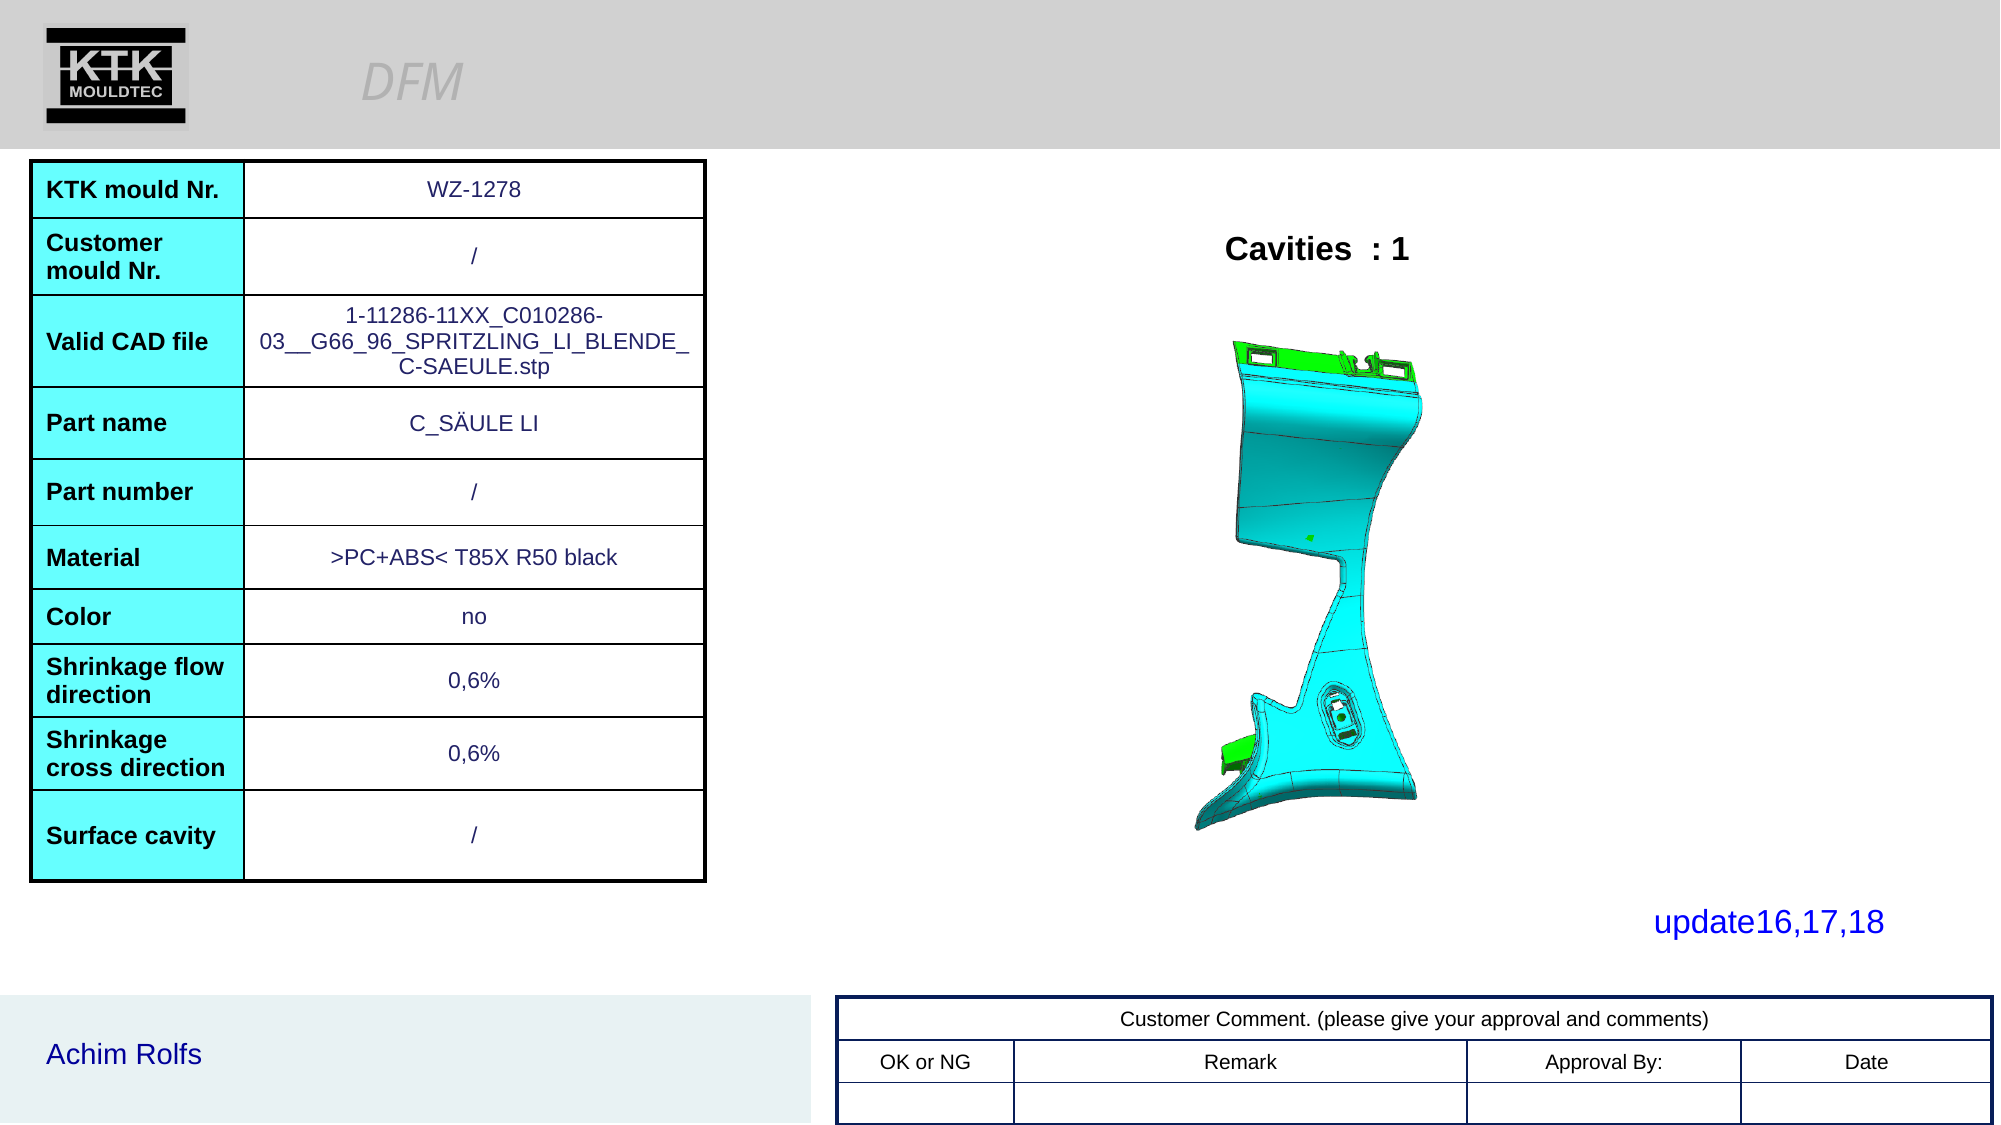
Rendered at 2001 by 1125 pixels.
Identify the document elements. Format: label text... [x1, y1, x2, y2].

table_cell Part name [33, 388, 243, 458]
table_cell >PC+ABS< T85X R50 black [245, 526, 703, 588]
table_cell 0,6% [245, 645, 703, 716]
table_header KTK mould Nr. [33, 163, 243, 217]
table_cell C_SÄULE LI [245, 388, 703, 458]
picture [1188, 337, 1426, 833]
text_box update16,17,18 [1639, 893, 1901, 948]
table_cell Color [33, 590, 243, 643]
table_cell 0,6% [245, 718, 703, 789]
table_cell / [245, 460, 703, 525]
text_box Cavities : 1 [1210, 219, 1425, 275]
table_cell no [245, 590, 703, 643]
table_cell / [245, 219, 703, 294]
table_cell / [245, 791, 703, 879]
table_cell Shrinkage flow direction [33, 645, 243, 716]
table_header WZ-1278 [245, 163, 703, 217]
table_cell Material [33, 526, 243, 588]
table_cell Part number [33, 460, 243, 525]
table_cell Customer mould Nr. [33, 219, 243, 294]
table_cell Shrinkage cross direction [33, 718, 243, 789]
table_cell Surface cavity [33, 791, 243, 879]
table_cell 1-11286-11XX_C010286-03__G66_96_SPRITZLING_LI_BLENDE_C-SAEULE.stp [245, 296, 703, 386]
slide_number [188, 1027, 433, 1106]
table_cell Valid CAD file [33, 296, 243, 386]
